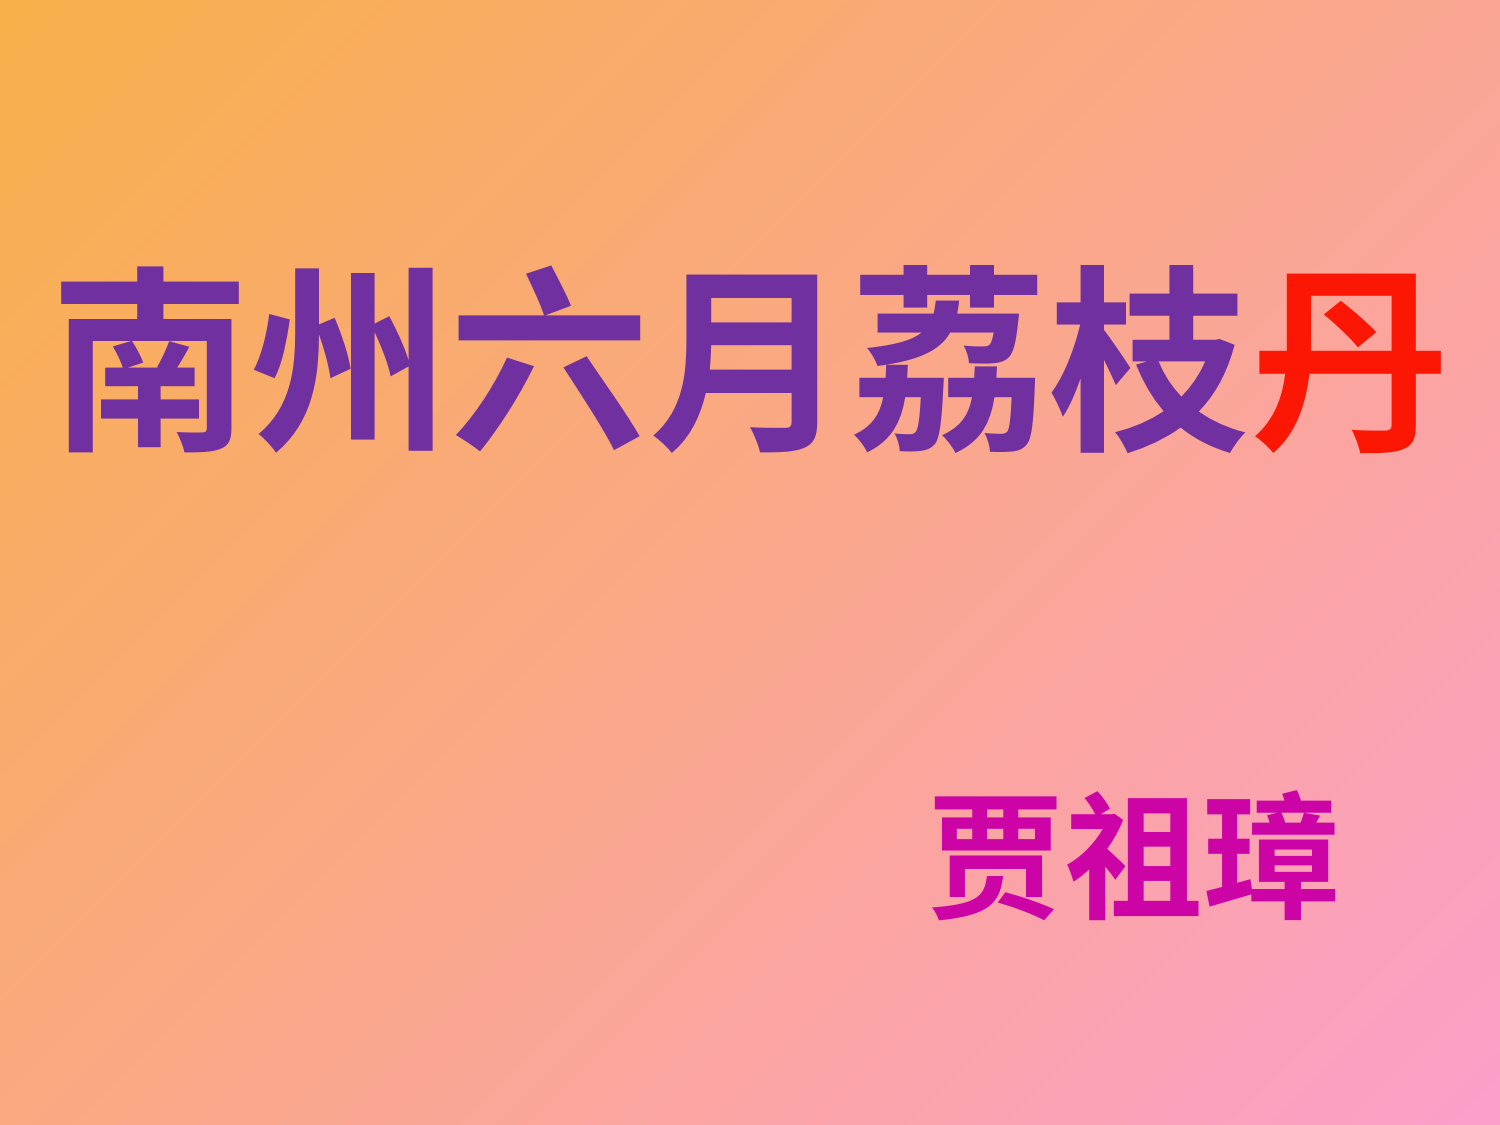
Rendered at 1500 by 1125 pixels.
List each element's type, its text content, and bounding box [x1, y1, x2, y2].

subtitle 贾祖璋 [820, 763, 1447, 976]
title 南州六月荔枝丹 [0, 125, 1500, 587]
